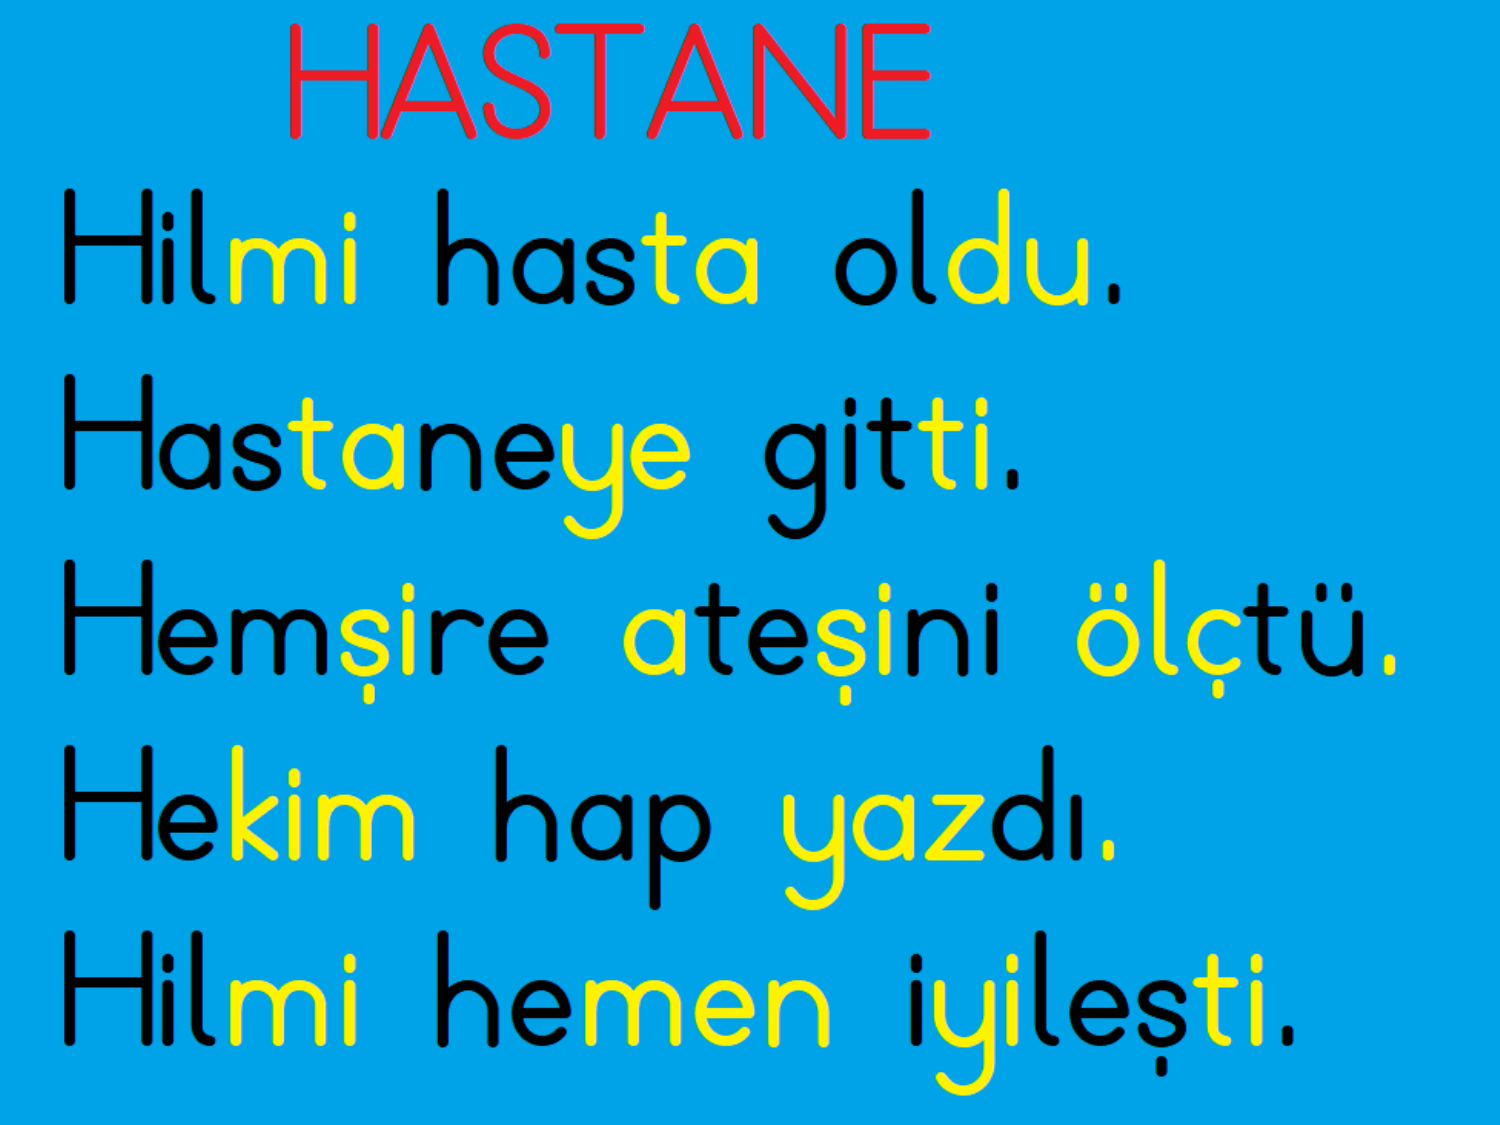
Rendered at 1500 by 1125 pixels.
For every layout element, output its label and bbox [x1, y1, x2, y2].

picture [229, 239, 327, 304]
picture [1102, 840, 1114, 860]
picture [495, 425, 554, 489]
picture [343, 239, 356, 304]
picture [65, 931, 153, 1045]
picture [162, 955, 174, 972]
picture [1187, 610, 1241, 675]
picture [191, 190, 216, 303]
picture [1250, 954, 1263, 973]
picture [343, 212, 356, 231]
picture [229, 981, 327, 1046]
picture [561, 424, 623, 539]
picture [867, 398, 912, 489]
picture [65, 189, 153, 303]
picture [1316, 584, 1327, 601]
picture [191, 932, 216, 1044]
picture [420, 424, 482, 490]
picture [641, 212, 686, 304]
picture [924, 795, 984, 860]
picture [288, 769, 301, 787]
picture [288, 795, 301, 860]
picture [233, 425, 281, 490]
picture [767, 981, 829, 1047]
picture [1282, 1026, 1293, 1045]
picture [912, 190, 937, 303]
picture [1114, 583, 1127, 602]
picture [878, 583, 891, 602]
picture [437, 932, 499, 1046]
picture [1156, 1057, 1167, 1076]
picture [158, 796, 217, 859]
picture [1250, 981, 1263, 1046]
picture [231, 610, 327, 674]
picture [630, 424, 691, 489]
picture [907, 610, 969, 675]
picture [695, 584, 740, 674]
picture [512, 239, 574, 303]
picture [65, 746, 153, 860]
picture [992, 746, 1054, 860]
picture [1193, 954, 1238, 1046]
picture [288, 398, 333, 489]
picture [975, 424, 988, 489]
picture [1383, 655, 1395, 675]
picture [162, 240, 174, 303]
picture [431, 610, 483, 674]
picture [496, 746, 557, 861]
picture [623, 610, 685, 675]
picture [910, 981, 922, 1045]
picture [1070, 796, 1082, 860]
picture [1244, 584, 1289, 674]
picture [695, 239, 757, 304]
picture [947, 189, 1009, 304]
picture [162, 213, 174, 230]
picture [647, 24, 743, 139]
picture [1006, 981, 1018, 1046]
picture [986, 584, 998, 601]
picture [1076, 610, 1140, 676]
picture [1006, 954, 1018, 973]
picture [159, 425, 221, 488]
picture [1026, 239, 1089, 305]
picture [649, 795, 711, 909]
picture [317, 795, 414, 860]
picture [975, 398, 988, 416]
picture [1035, 932, 1060, 1044]
picture [65, 375, 153, 489]
picture [1212, 680, 1224, 698]
picture [340, 610, 390, 676]
picture [343, 954, 356, 973]
picture [878, 610, 891, 675]
picture [555, 24, 645, 139]
picture [343, 980, 356, 1046]
picture [1070, 981, 1129, 1045]
picture [363, 684, 374, 704]
picture [1341, 584, 1352, 601]
picture [489, 610, 548, 674]
picture [1153, 560, 1178, 675]
picture [483, 24, 551, 139]
picture [158, 611, 217, 674]
picture [402, 610, 414, 675]
picture [748, 611, 808, 674]
picture [162, 982, 174, 1045]
picture [918, 398, 963, 489]
picture [862, 24, 931, 139]
picture [1138, 981, 1186, 1046]
picture [844, 425, 856, 489]
picture [586, 239, 634, 304]
picture [852, 795, 914, 860]
picture [816, 610, 866, 676]
picture [571, 796, 632, 860]
picture [1007, 470, 1018, 489]
picture [1090, 583, 1101, 602]
picture [783, 795, 845, 910]
picture [437, 190, 499, 304]
picture [753, 24, 847, 139]
picture [986, 611, 998, 674]
picture [839, 686, 851, 705]
picture [844, 398, 856, 416]
picture [342, 424, 404, 489]
picture [1301, 612, 1362, 676]
picture [1109, 285, 1120, 303]
picture [933, 981, 995, 1095]
picture [291, 24, 477, 139]
picture [512, 981, 571, 1045]
picture [695, 981, 755, 1046]
picture [764, 425, 826, 538]
picture [402, 583, 414, 602]
picture [835, 239, 897, 305]
picture [584, 981, 682, 1046]
picture [910, 955, 922, 972]
picture [231, 745, 279, 860]
picture [65, 560, 153, 674]
